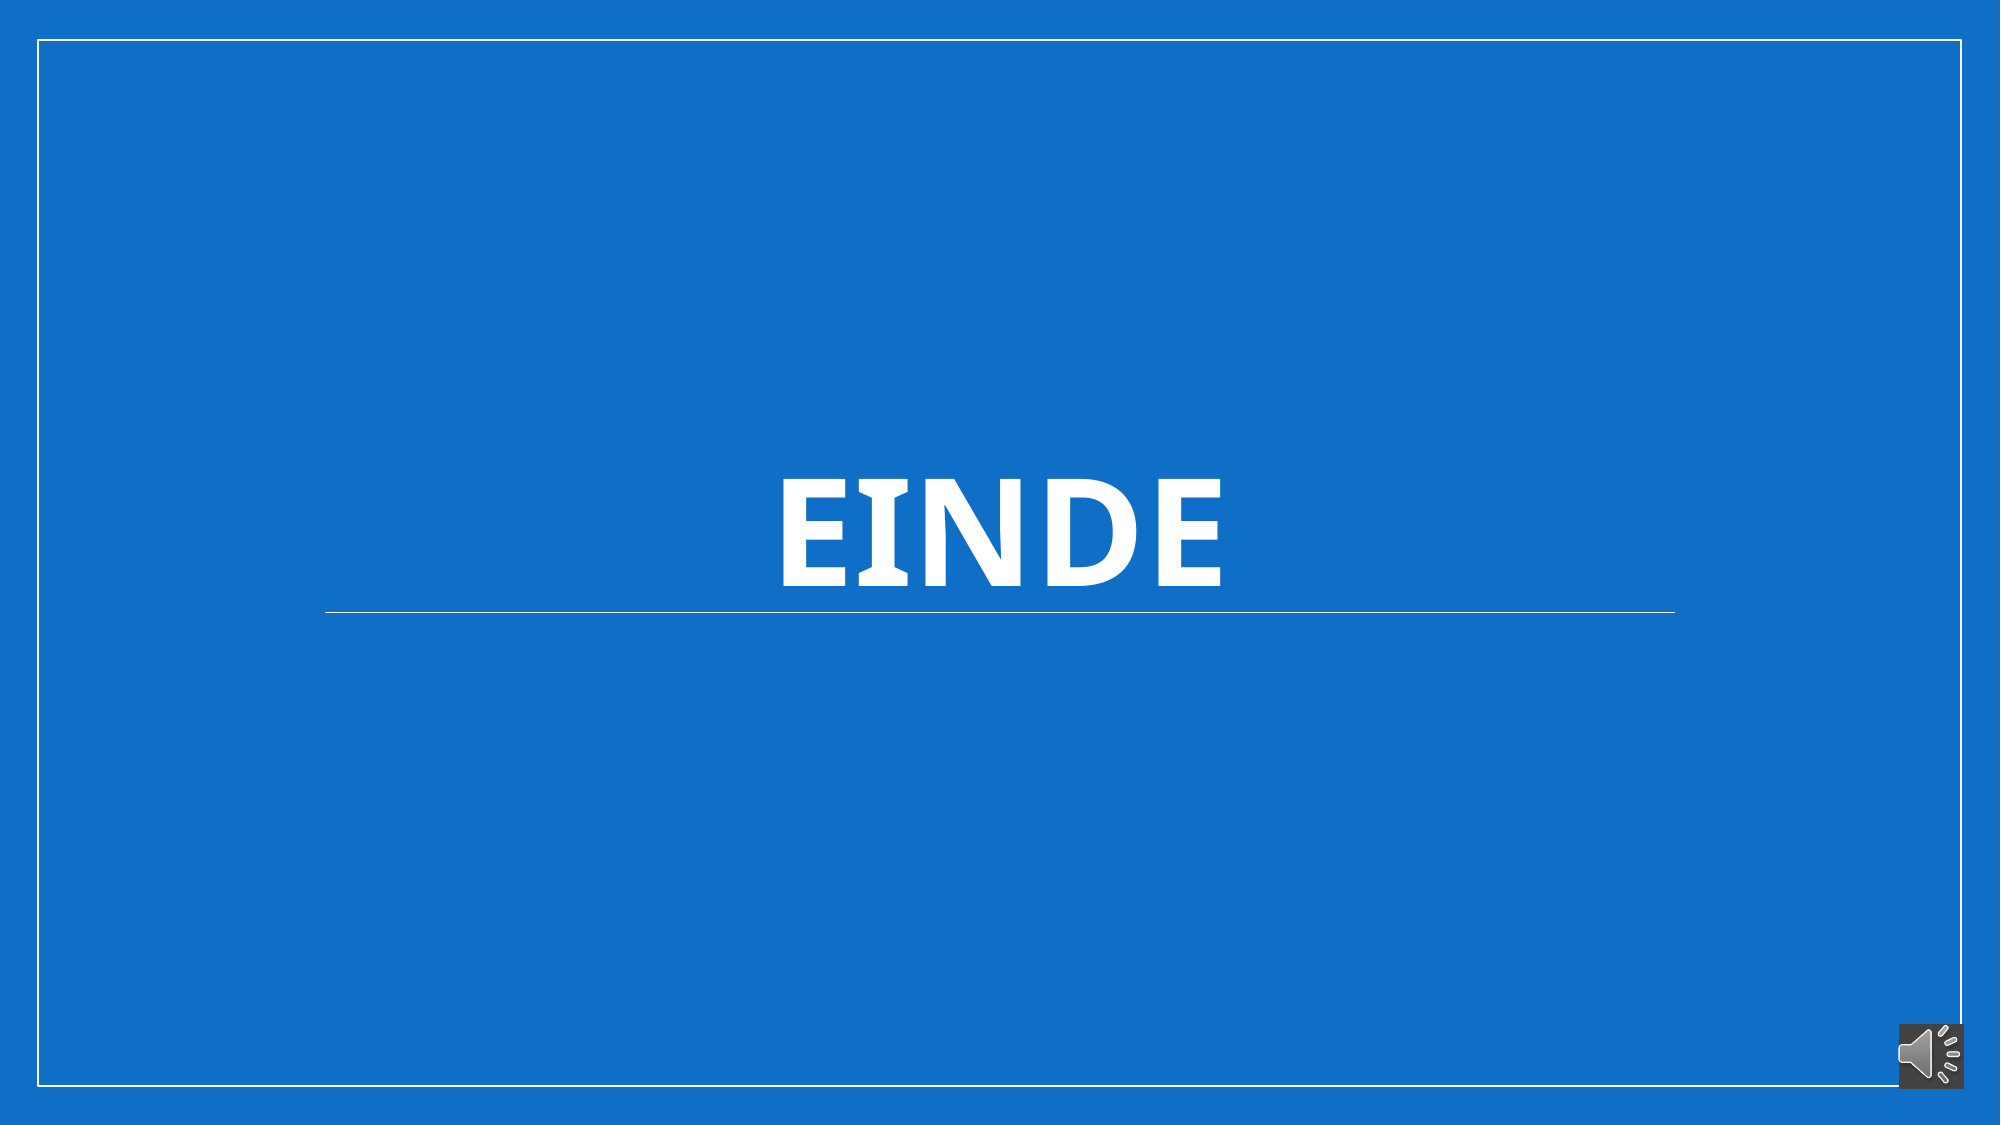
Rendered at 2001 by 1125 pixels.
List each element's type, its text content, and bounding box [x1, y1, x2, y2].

title einde [182, 144, 1818, 625]
picture [1897, 1022, 1965, 1090]
